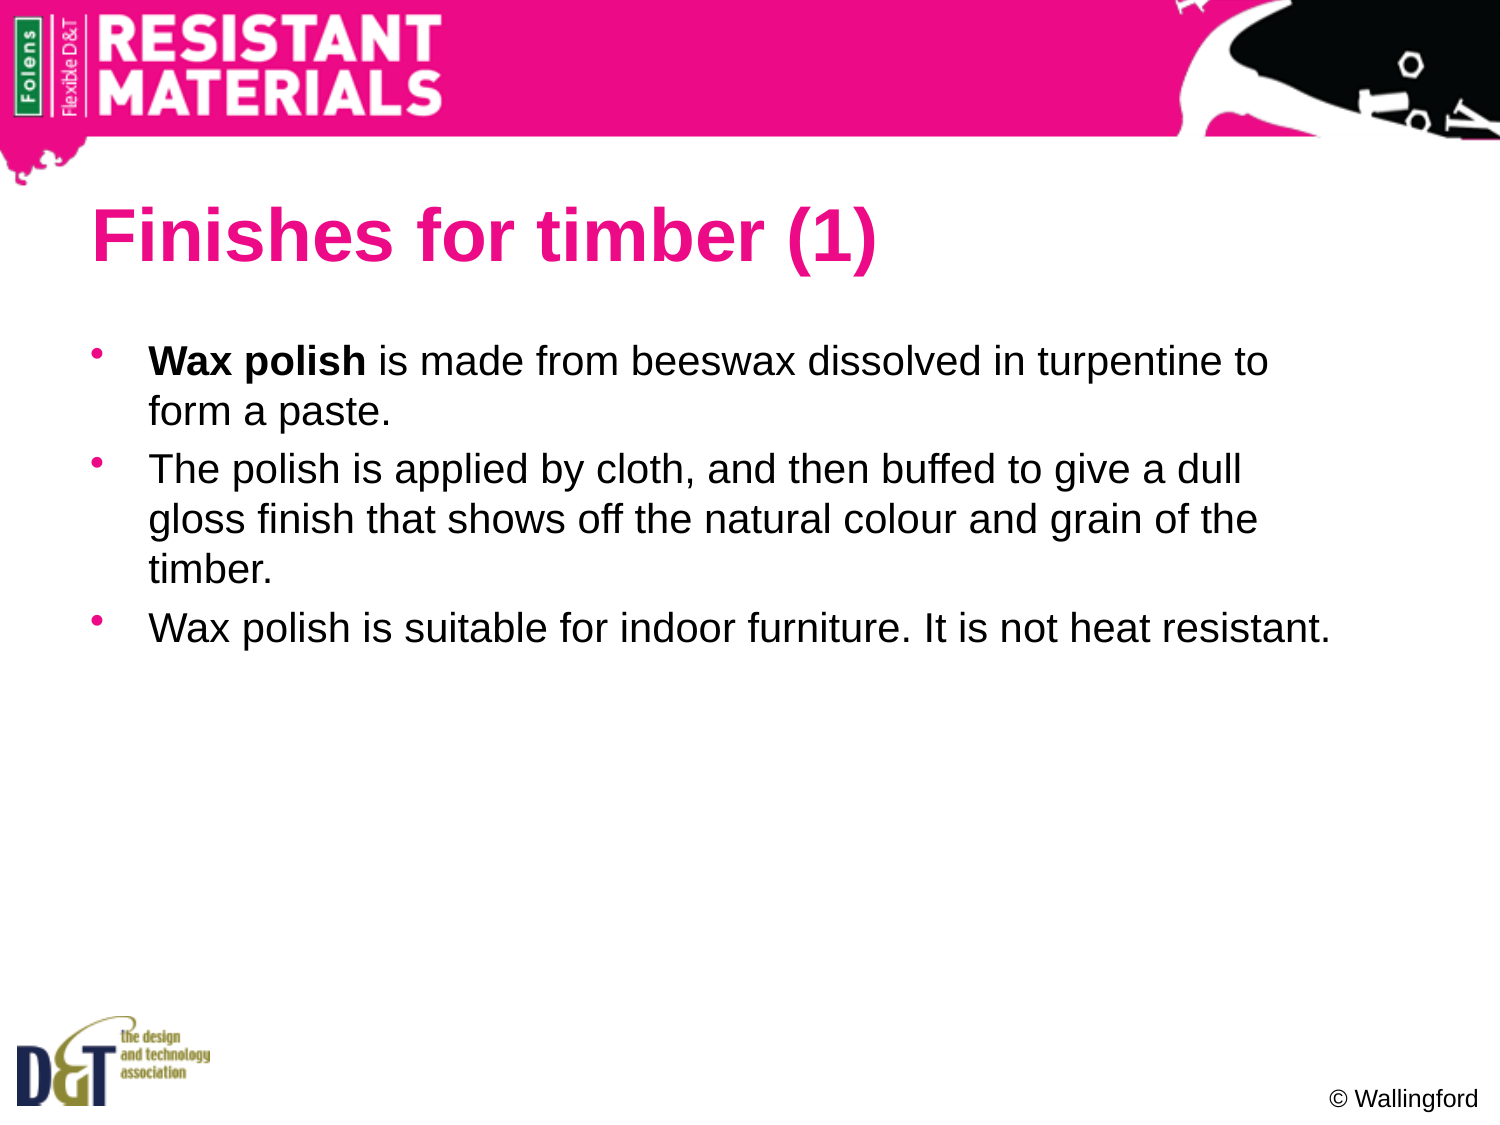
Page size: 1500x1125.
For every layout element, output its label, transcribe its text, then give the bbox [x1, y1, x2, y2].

picture [0, 0, 1500, 1125]
text_box © Wallingford [1257, 1074, 1495, 1125]
title Finishes for timber (1) [76, 160, 1427, 301]
list Wax polish is made from beeswax dissolved in turpentine to form a paste. The polish is applied by cloth, and then buffed to give a dull gloss finish that shows off the natural colour and grain of the timber. Wax polish is suitable for indoor furniture. It is not heat resistant. [75, 326, 1353, 1005]
